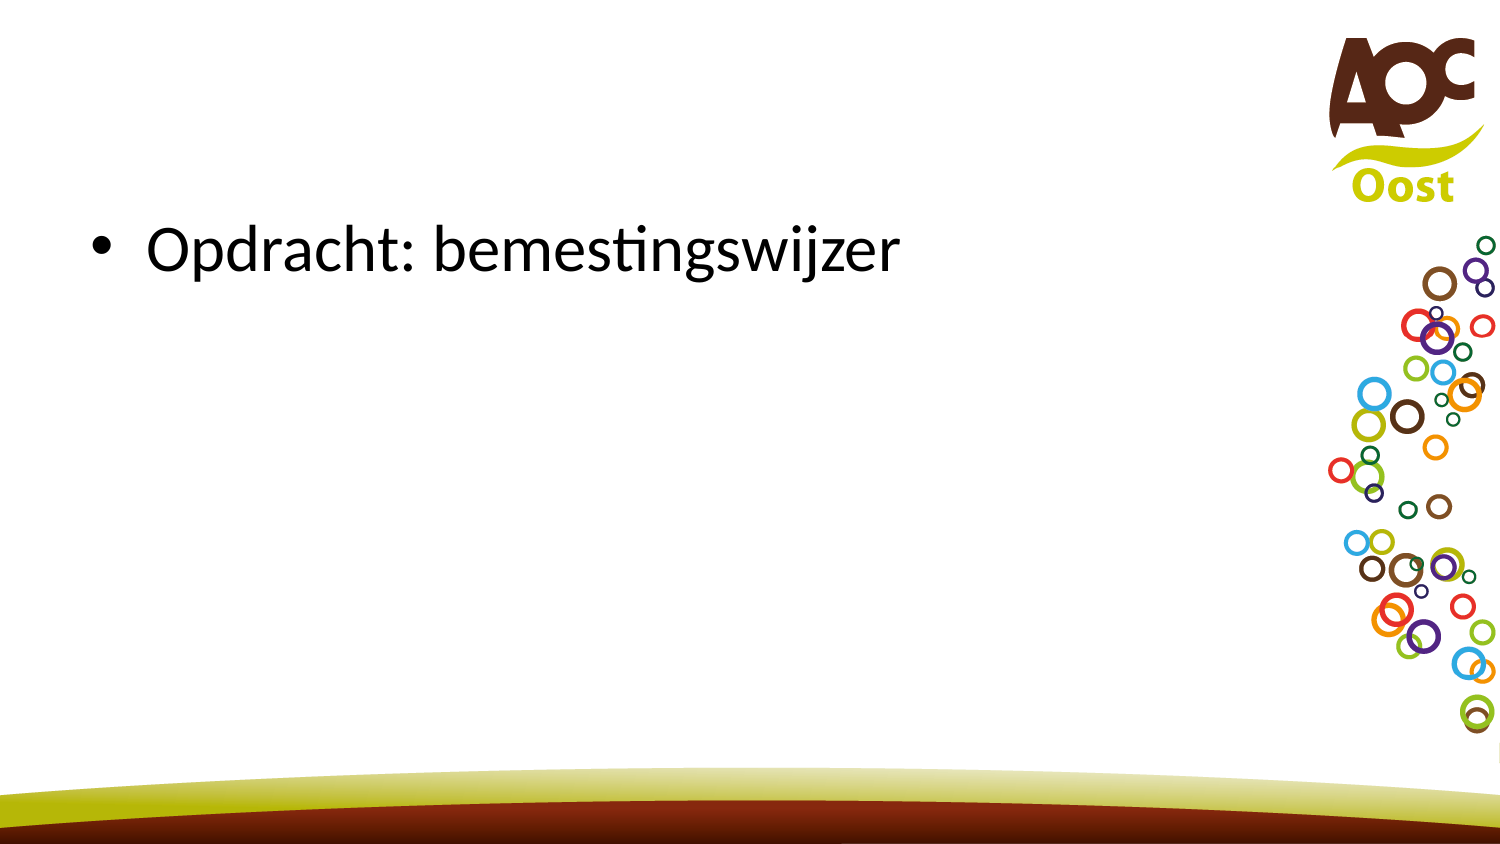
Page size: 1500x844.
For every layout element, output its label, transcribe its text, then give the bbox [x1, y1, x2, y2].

list Opdracht: bemestingswijzer [75, 196, 1425, 754]
picture [0, 0, 1500, 844]
